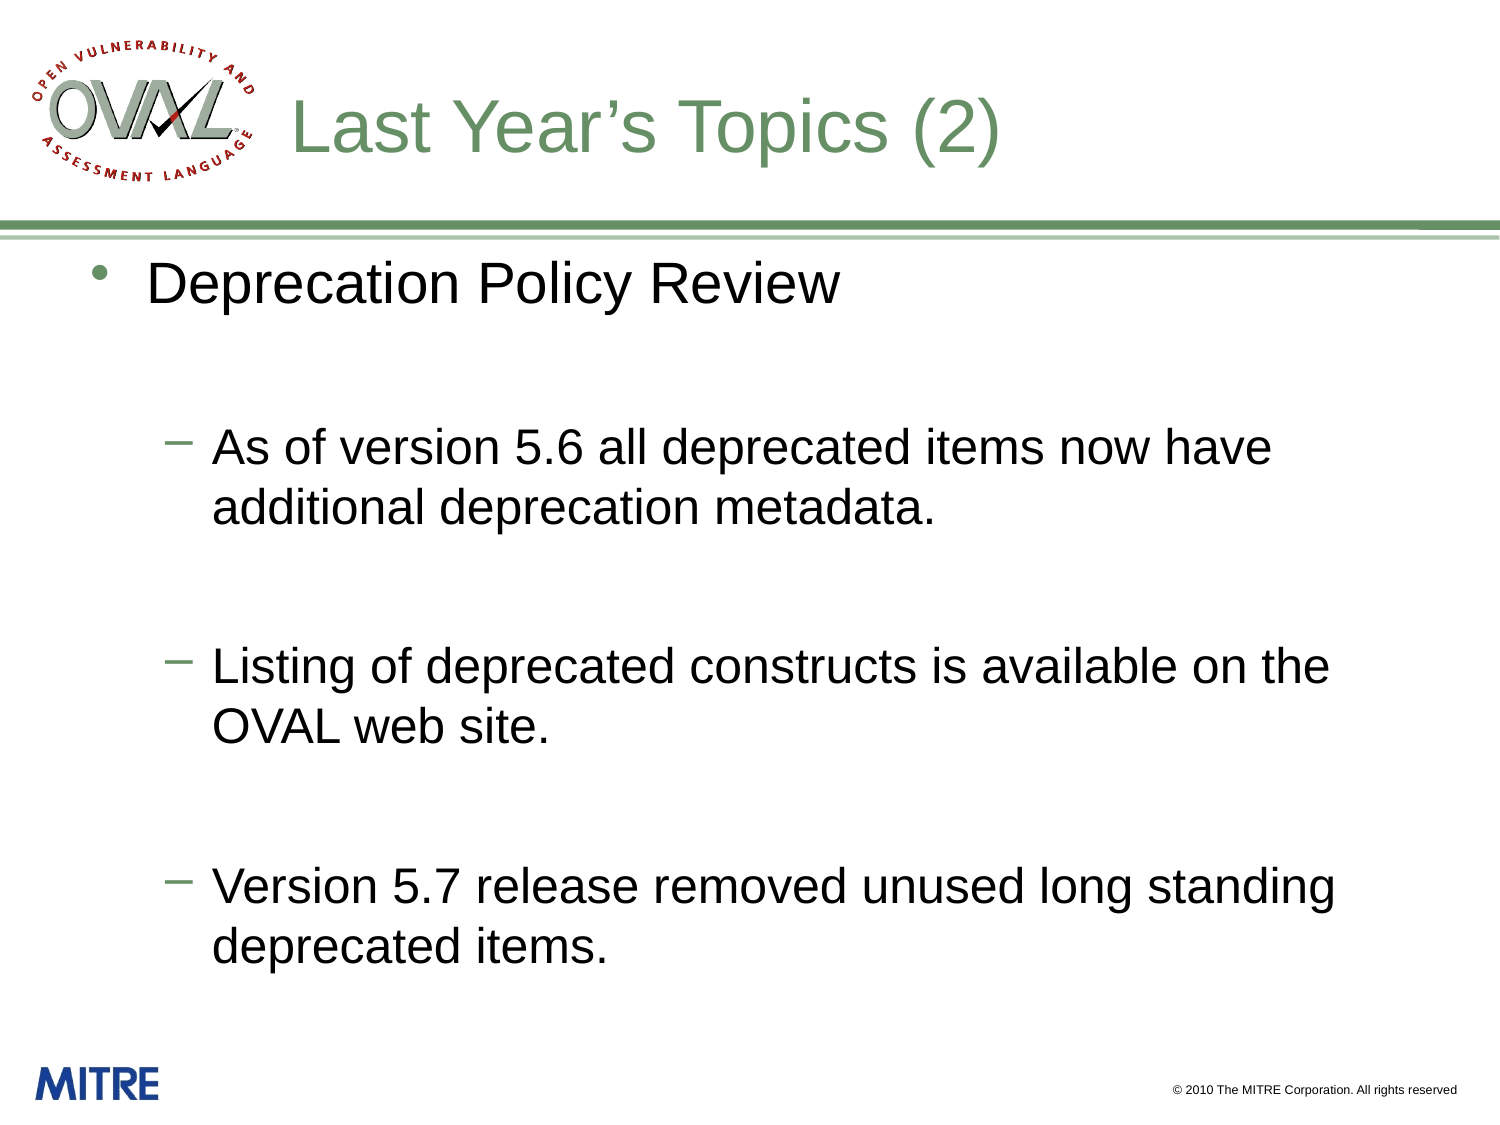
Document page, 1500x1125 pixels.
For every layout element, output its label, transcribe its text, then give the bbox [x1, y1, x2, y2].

picture [0, 0, 313, 238]
list Deprecation Policy Review As of version 5.6 all deprecated items now have additional deprecation metadata. Listing of deprecated constructs is available on the OVAL web site. Version 5.7 release removed unused long standing deprecated items. [74, 237, 1438, 990]
picture [30, 1064, 163, 1106]
title Last Year’s Topics (2) [274, 44, 1438, 201]
